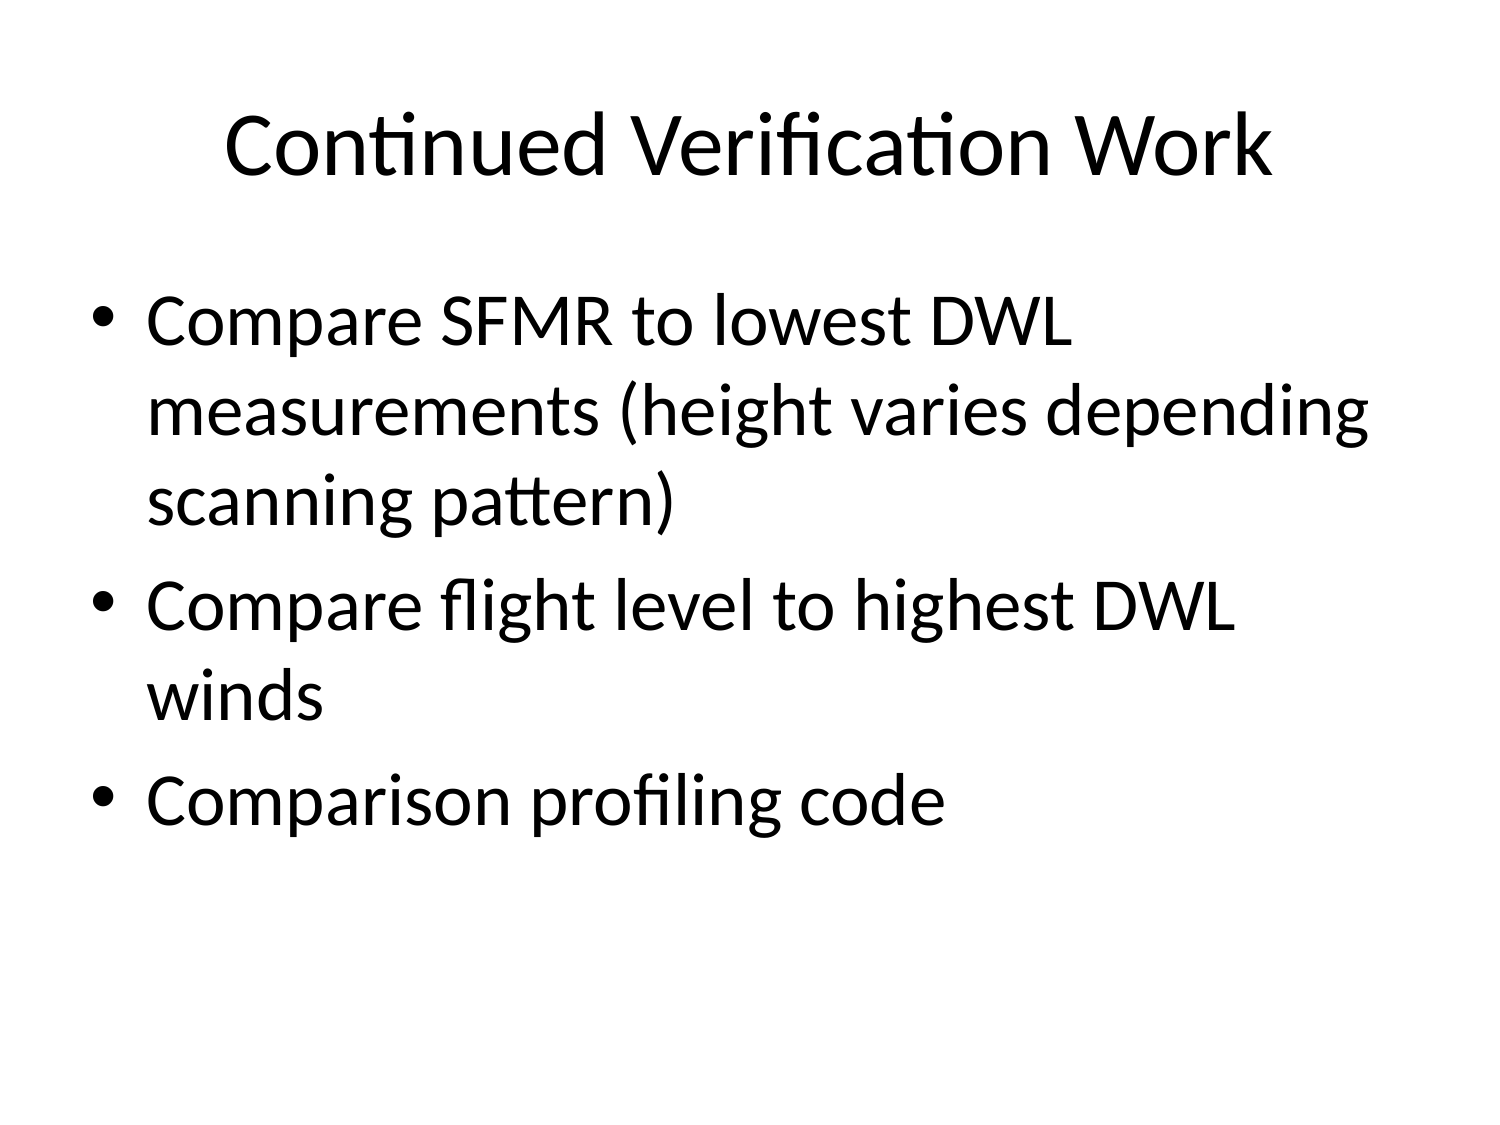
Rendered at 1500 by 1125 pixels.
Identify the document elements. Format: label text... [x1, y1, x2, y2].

list Compare SFMR to lowest DWL measurements (height varies depending scanning pattern) Compare flight level to highest DWL winds Comparison profiling code [75, 262, 1425, 1005]
title Continued Verification Work [75, 45, 1425, 233]
